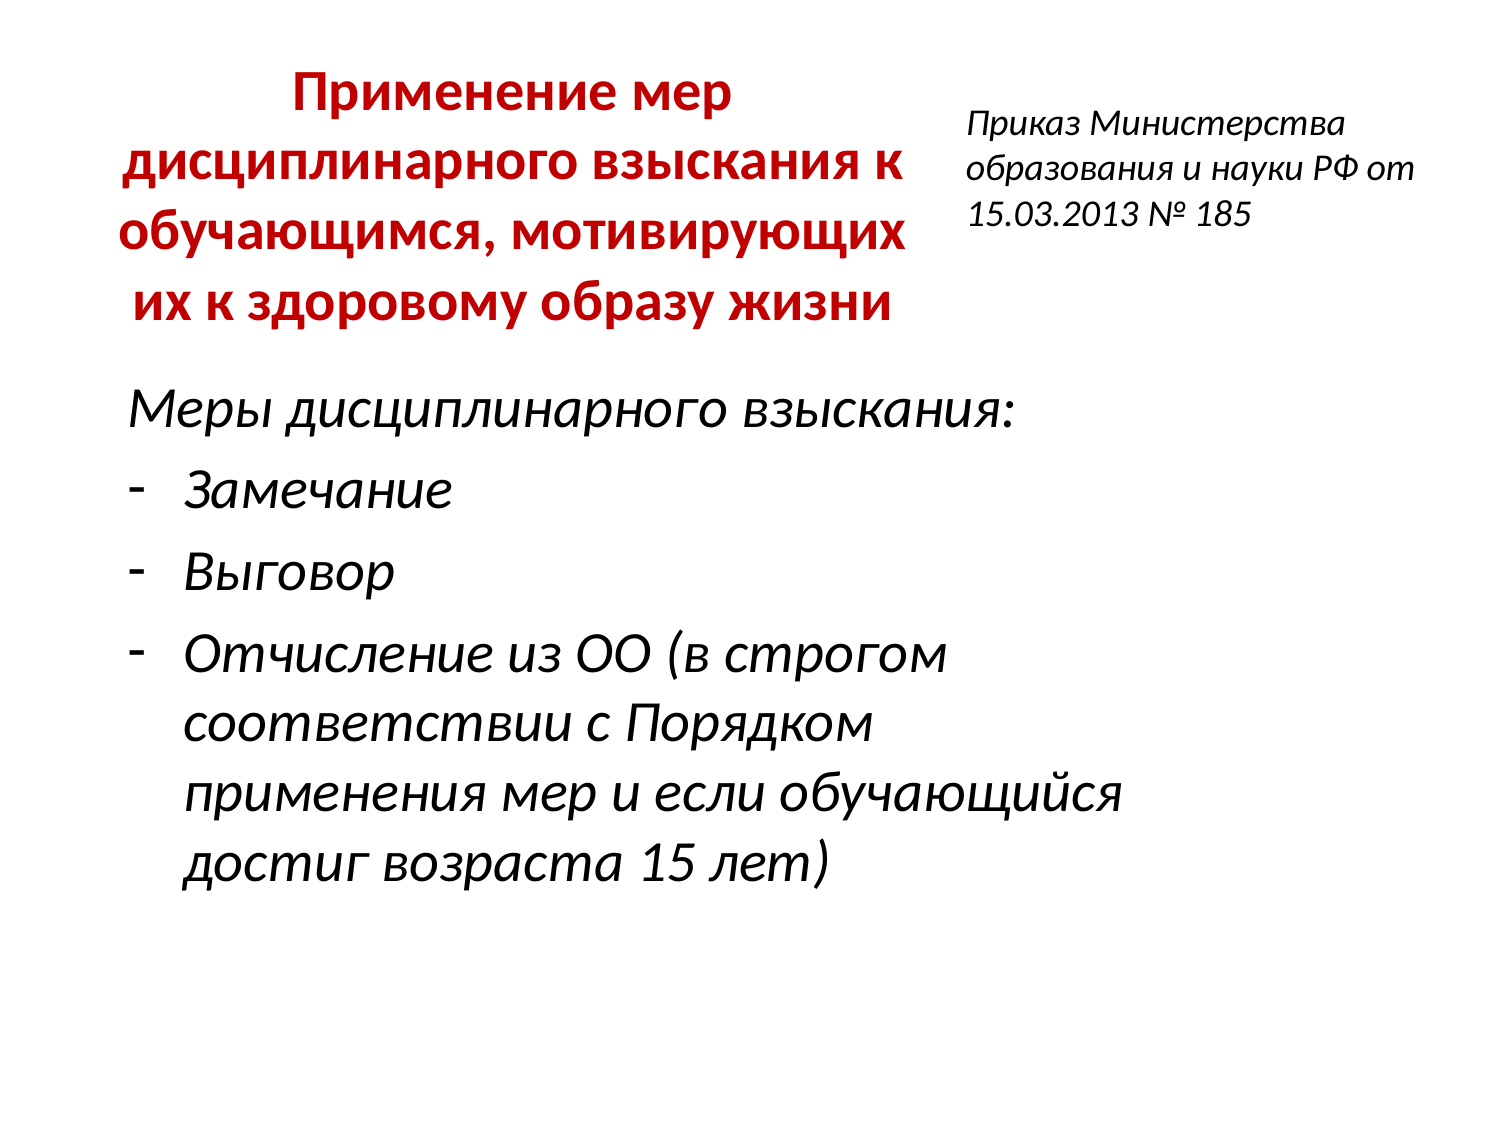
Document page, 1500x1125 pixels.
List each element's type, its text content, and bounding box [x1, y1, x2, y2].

list Меры дисциплинарного взыскания: Замечание Выговор Отчисление из ОО (в строгом соответствии с Порядком применения мер и если обучающийся достиг возраста 15 лет) [112, 361, 1199, 1059]
title Применение мер дисциплинарного взыскания к обучающимся, мотивирующих их к здоровому образу жизни [75, 45, 951, 339]
list Приказ Министерства образования и науки РФ от 15.03.2013 № 185 [950, 90, 1473, 244]
